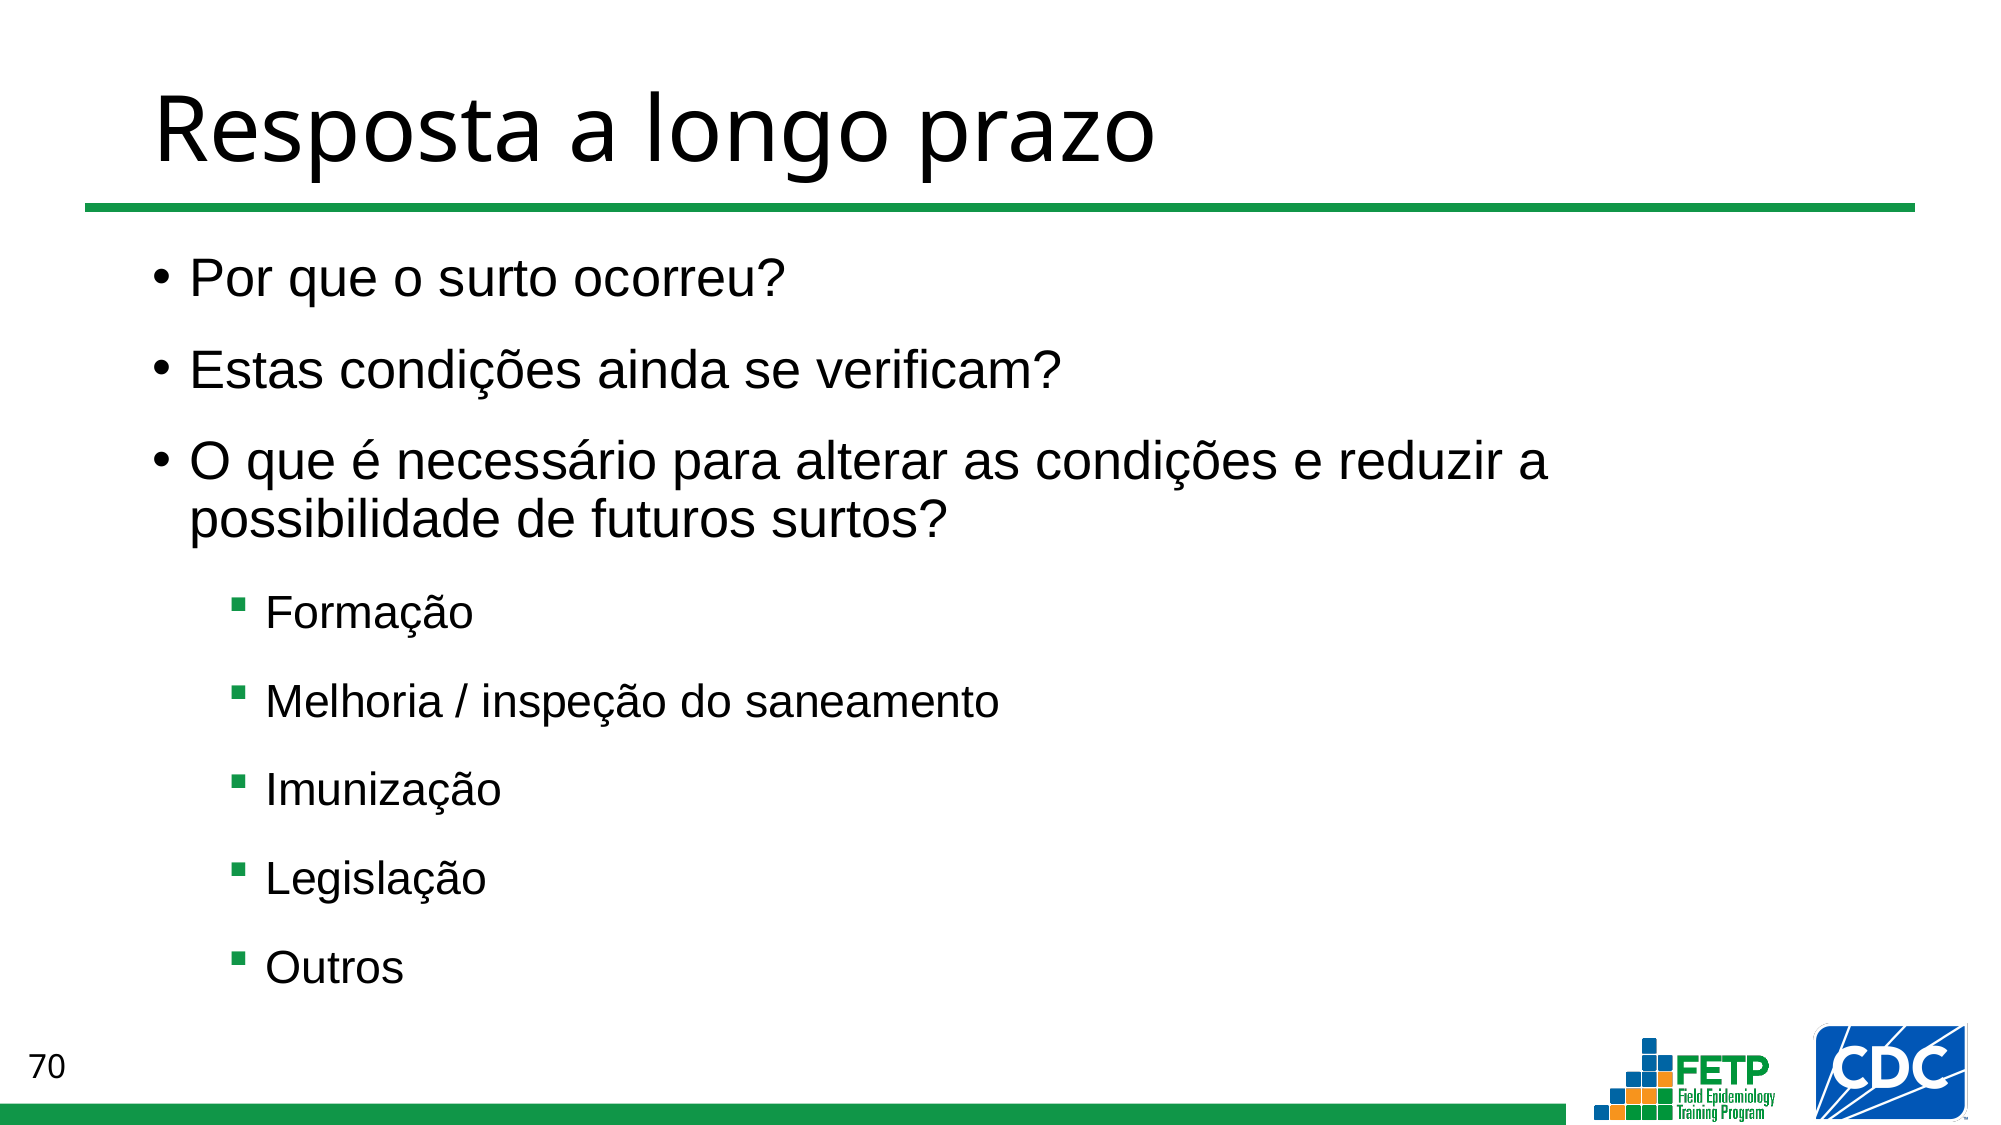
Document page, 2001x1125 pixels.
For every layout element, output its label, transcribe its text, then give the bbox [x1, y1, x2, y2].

title Resposta a longo prazo [137, 75, 1863, 207]
picture [1813, 1023, 1968, 1122]
list Por que o surto ocorreu? Estas condições ainda se verificam? O que é necessário para alterar as condições e reduzir a possibilidade de futuros surtos? Formação Melhoria / inspeção do saneamento Imunização Legislação Outros [137, 242, 1863, 1004]
picture [1594, 1038, 1775, 1122]
